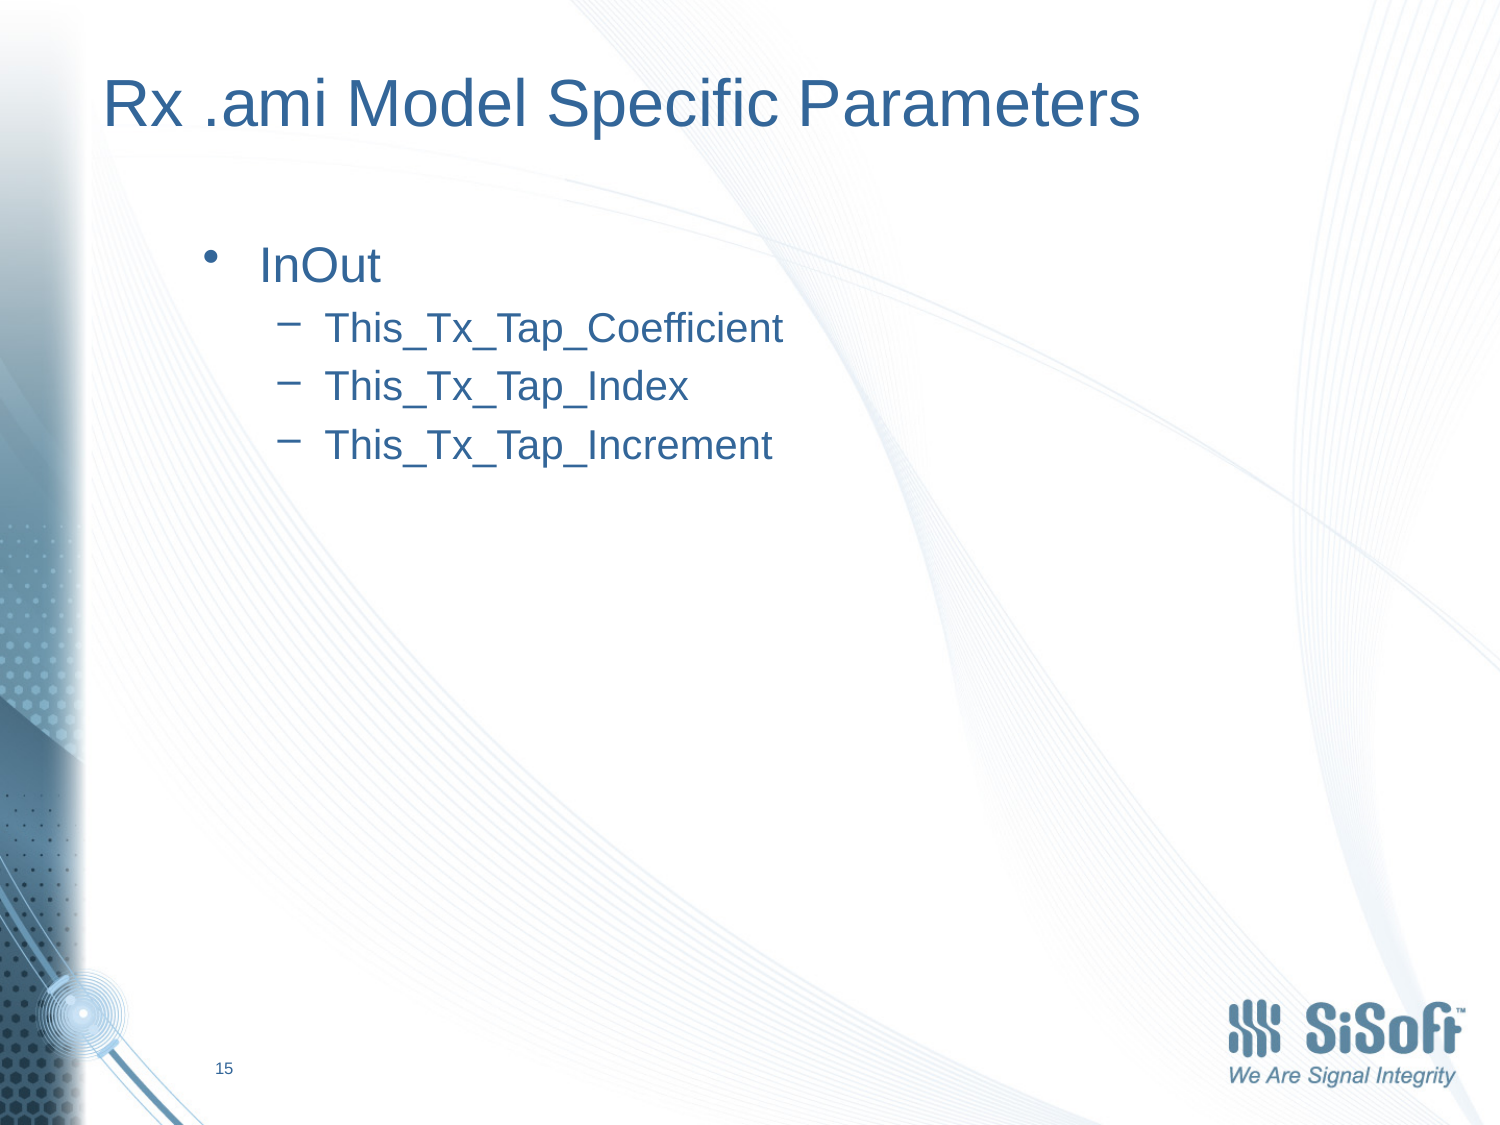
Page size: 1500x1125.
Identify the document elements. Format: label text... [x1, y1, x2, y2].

picture [0, 0, 1500, 1125]
footer 15 [200, 1050, 975, 1104]
title Rx .ami Model Specific Parameters [87, 24, 1413, 175]
list InOut This_Tx_Tap_Coefficient This_Tx_Tap_Index This_Tx_Tap_Increment [187, 224, 1363, 963]
